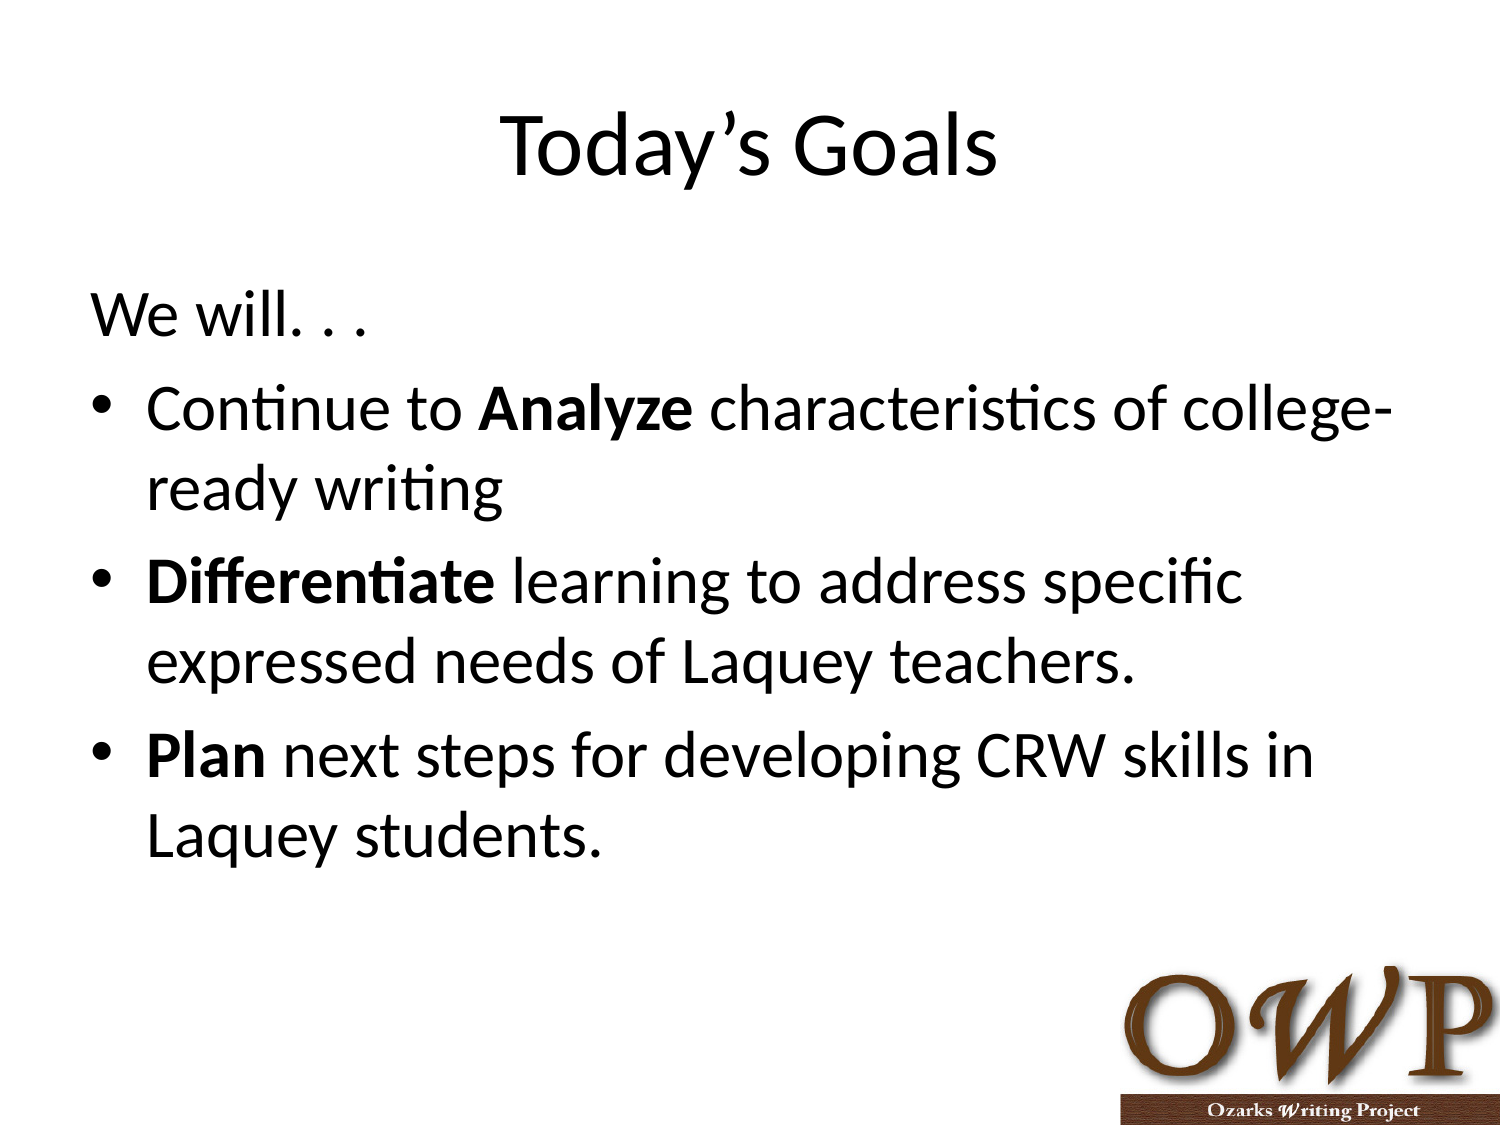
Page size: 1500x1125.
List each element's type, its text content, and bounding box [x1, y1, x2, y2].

list We will. . . Continue to Analyze characteristics of college-ready writing Differentiate learning to address specific expressed needs of Laquey teachers. Plan next steps for developing CRW skills in Laquey students. [75, 262, 1425, 1005]
title Today’s Goals [75, 45, 1425, 233]
picture [1120, 957, 1500, 1125]
